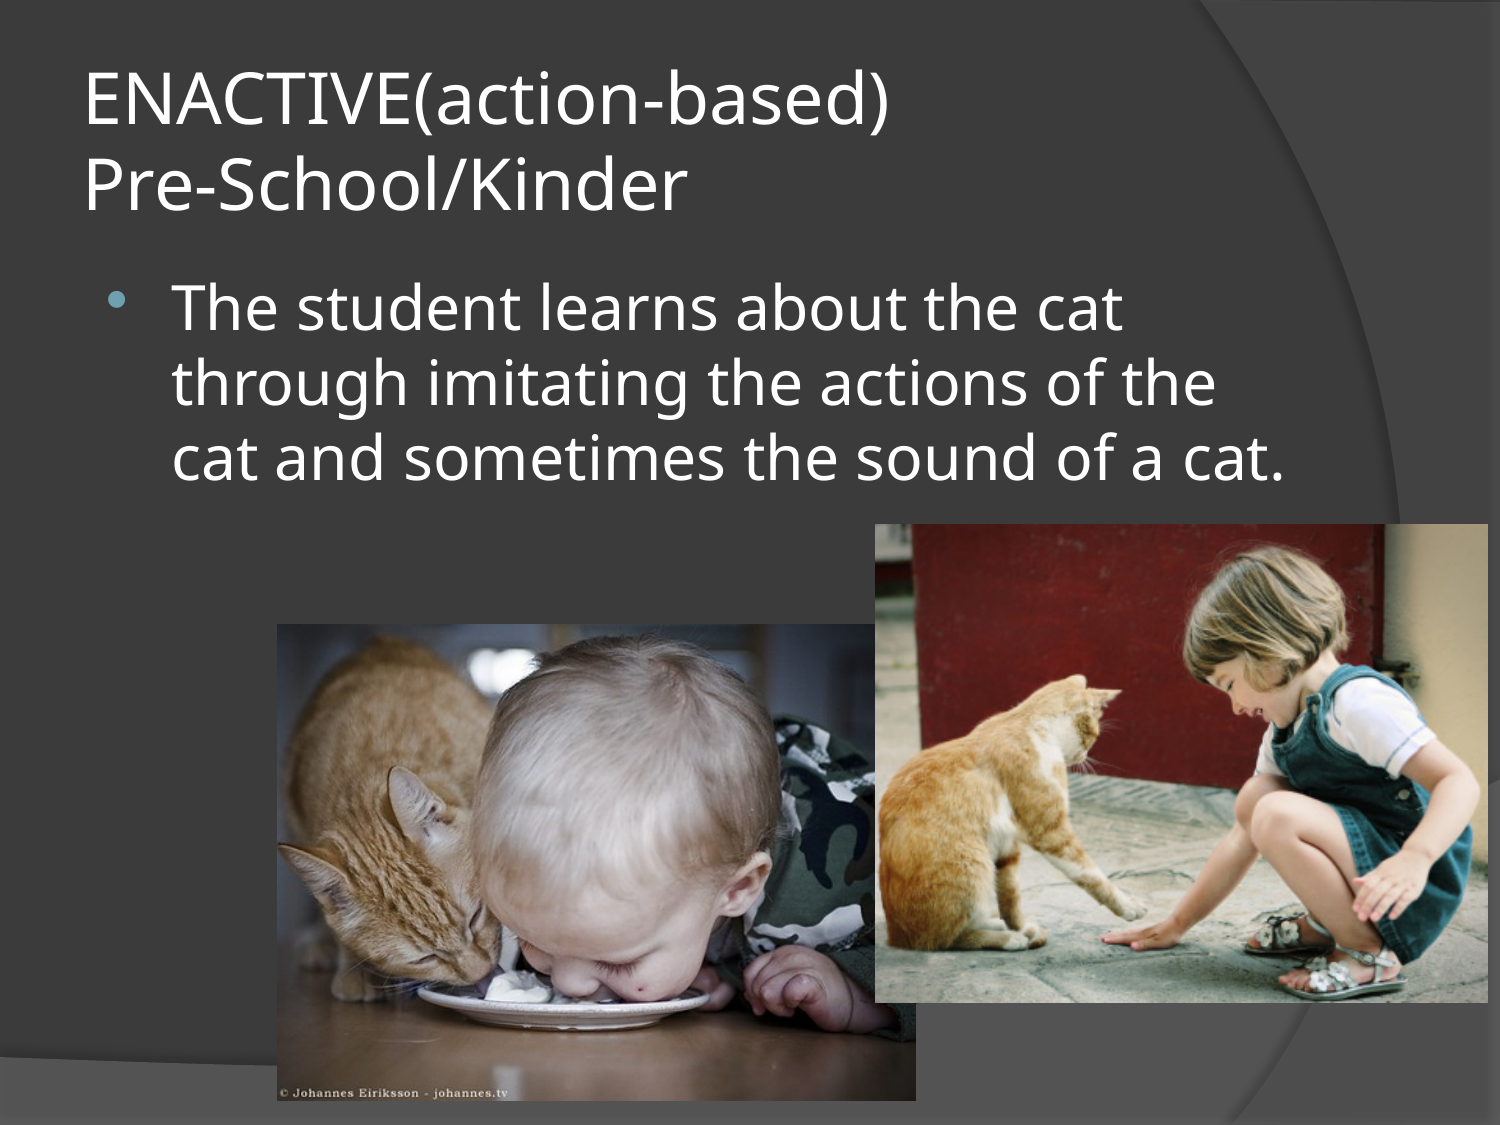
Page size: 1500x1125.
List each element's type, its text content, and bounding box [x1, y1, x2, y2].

title ENACTIVE(action-based) Pre-School/Kinder [75, 45, 1300, 233]
list The student learns about the cat through imitating the actions of the cat and sometimes the sound of a cat. [87, 260, 1313, 1004]
picture [874, 524, 1488, 1004]
picture [277, 624, 916, 1102]
